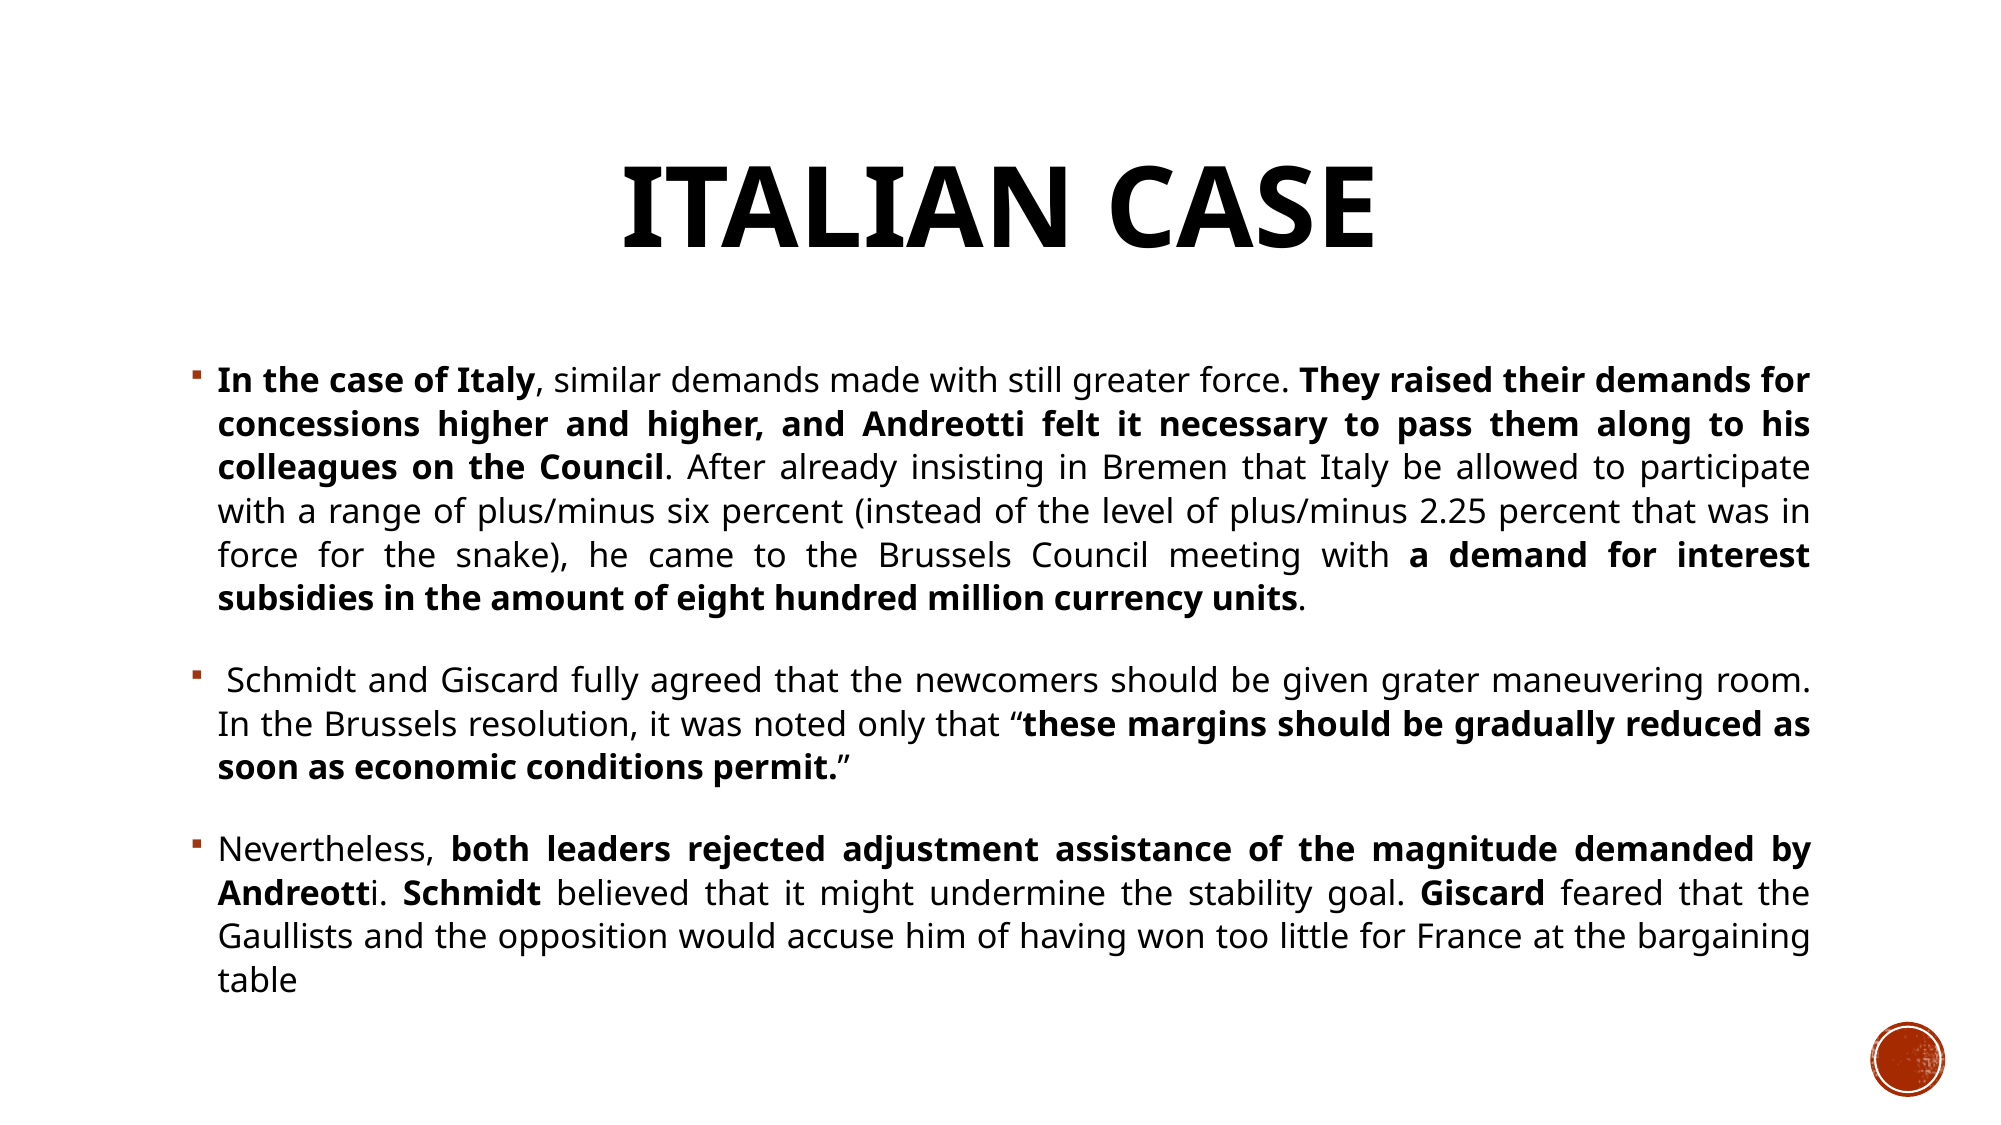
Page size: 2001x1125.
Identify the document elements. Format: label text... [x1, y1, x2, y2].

title ITALIAN CASE [175, 79, 1826, 344]
list In the case of Italy, similar demands made with still greater force. They raised their demands for concessions higher and higher, and Andreotti felt it necessary to pass them along to his colleagues on the Council. After already insisting in Bremen that Italy be allowed to participate with a range of plus/minus six percent (instead of the level of plus/minus 2.25 percent that was in force for the snake), he came to the Brussels Council meeting with a demand for interest subsidies in the amount of eight hundred million currency units. Schmidt and Giscard fully agreed that the newcomers should be given grater maneuvering room. In the Brussels resolution, it was noted only that “these margins should be gradually reduced as soon as economic conditions permit.” Nevertheless, both leaders rejected adjustment assistance of the magnitude demanded by Andreotti. Schmidt believed that it might undermine the stability goal. Giscard feared that the Gaullists and the opposition would accuse him of having won too little for France at the bargaining table [175, 348, 1826, 1013]
